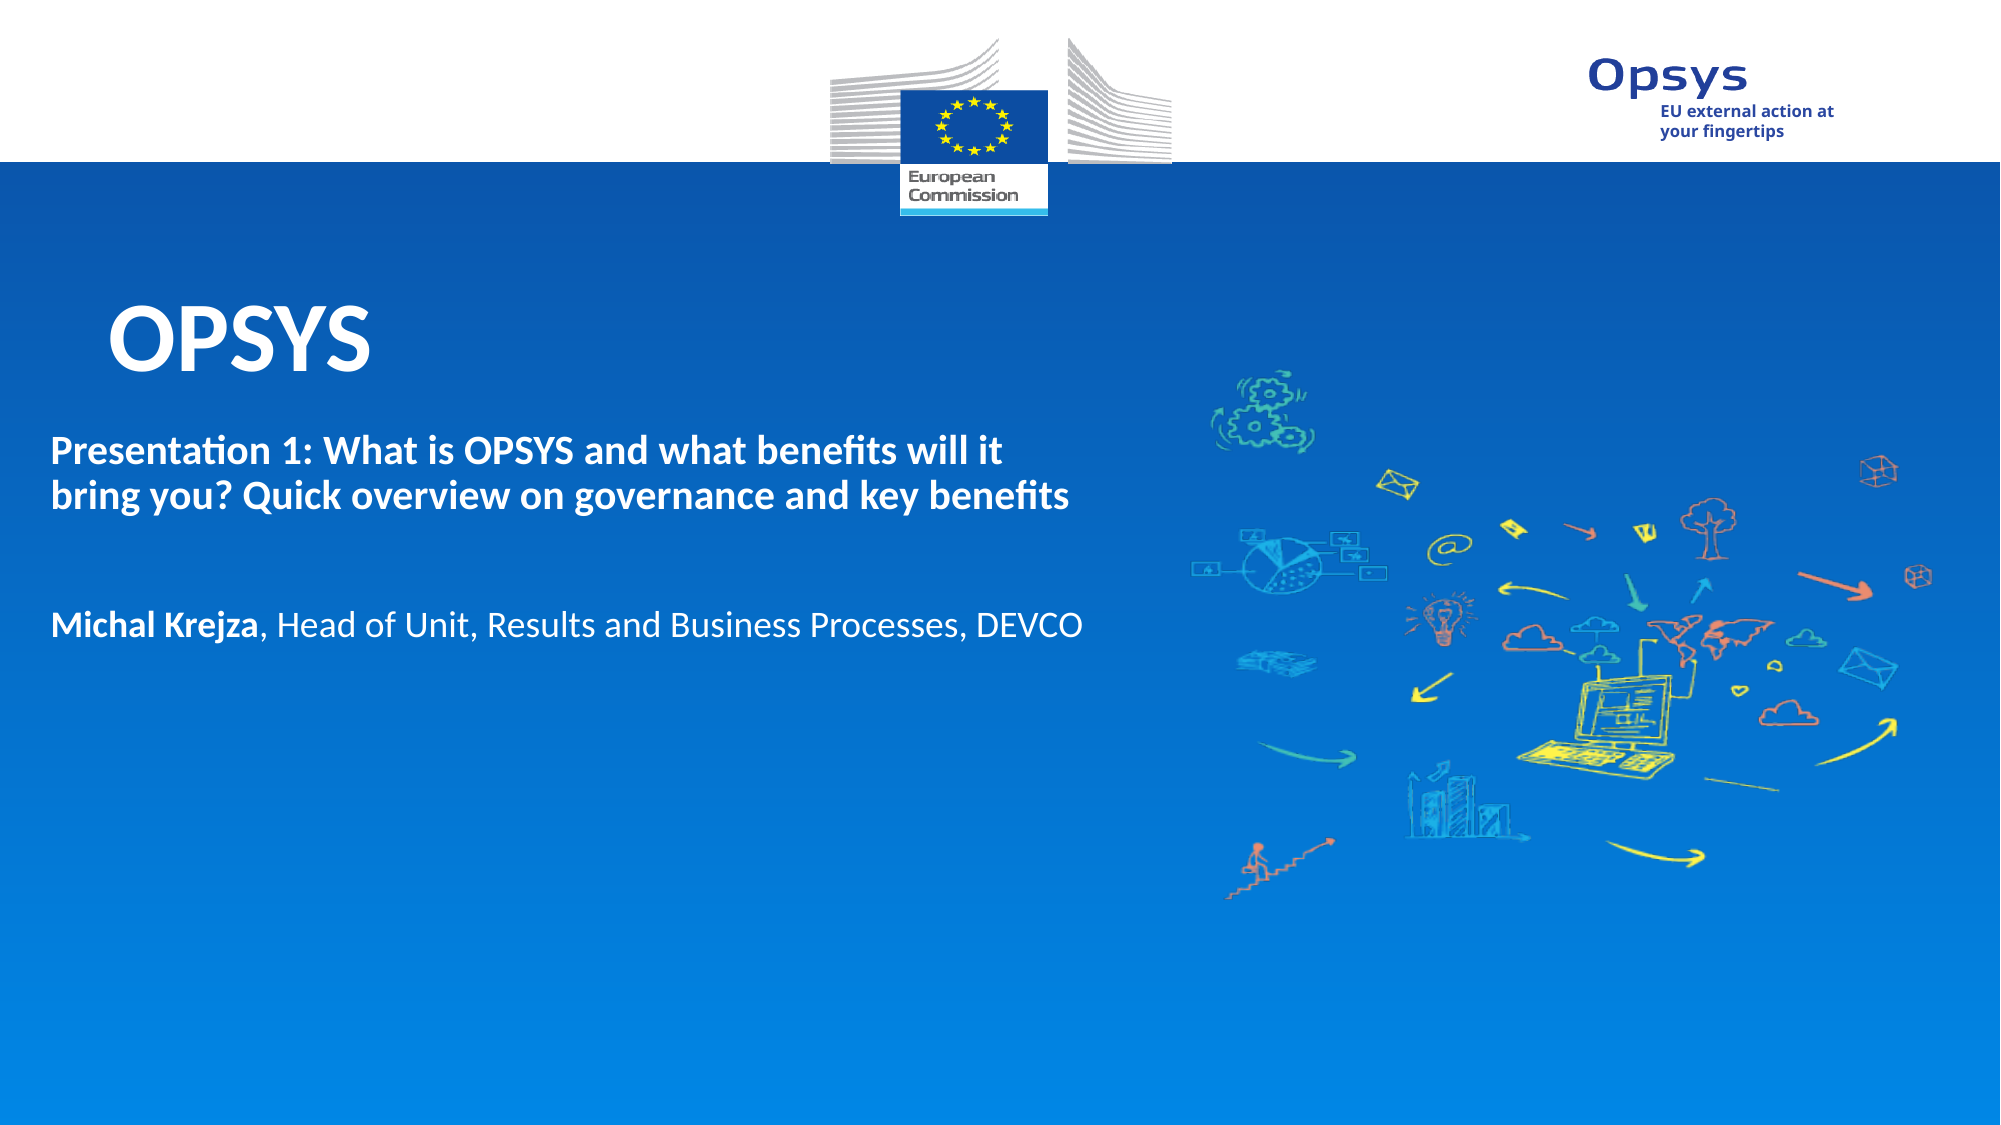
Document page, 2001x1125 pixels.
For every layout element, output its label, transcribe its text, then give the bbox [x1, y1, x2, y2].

picture [1150, 355, 1993, 917]
subtitle Presentation 1: What is OPSYS and what benefits will it bring you? Quick overview on governance and key benefits Michal Krejza, Head of Unit, Results and Business Processes, DEVCO [35, 421, 1115, 742]
picture [1524, 0, 2000, 102]
picture [818, 0, 1182, 256]
text_box OPSYS [93, 264, 1206, 399]
